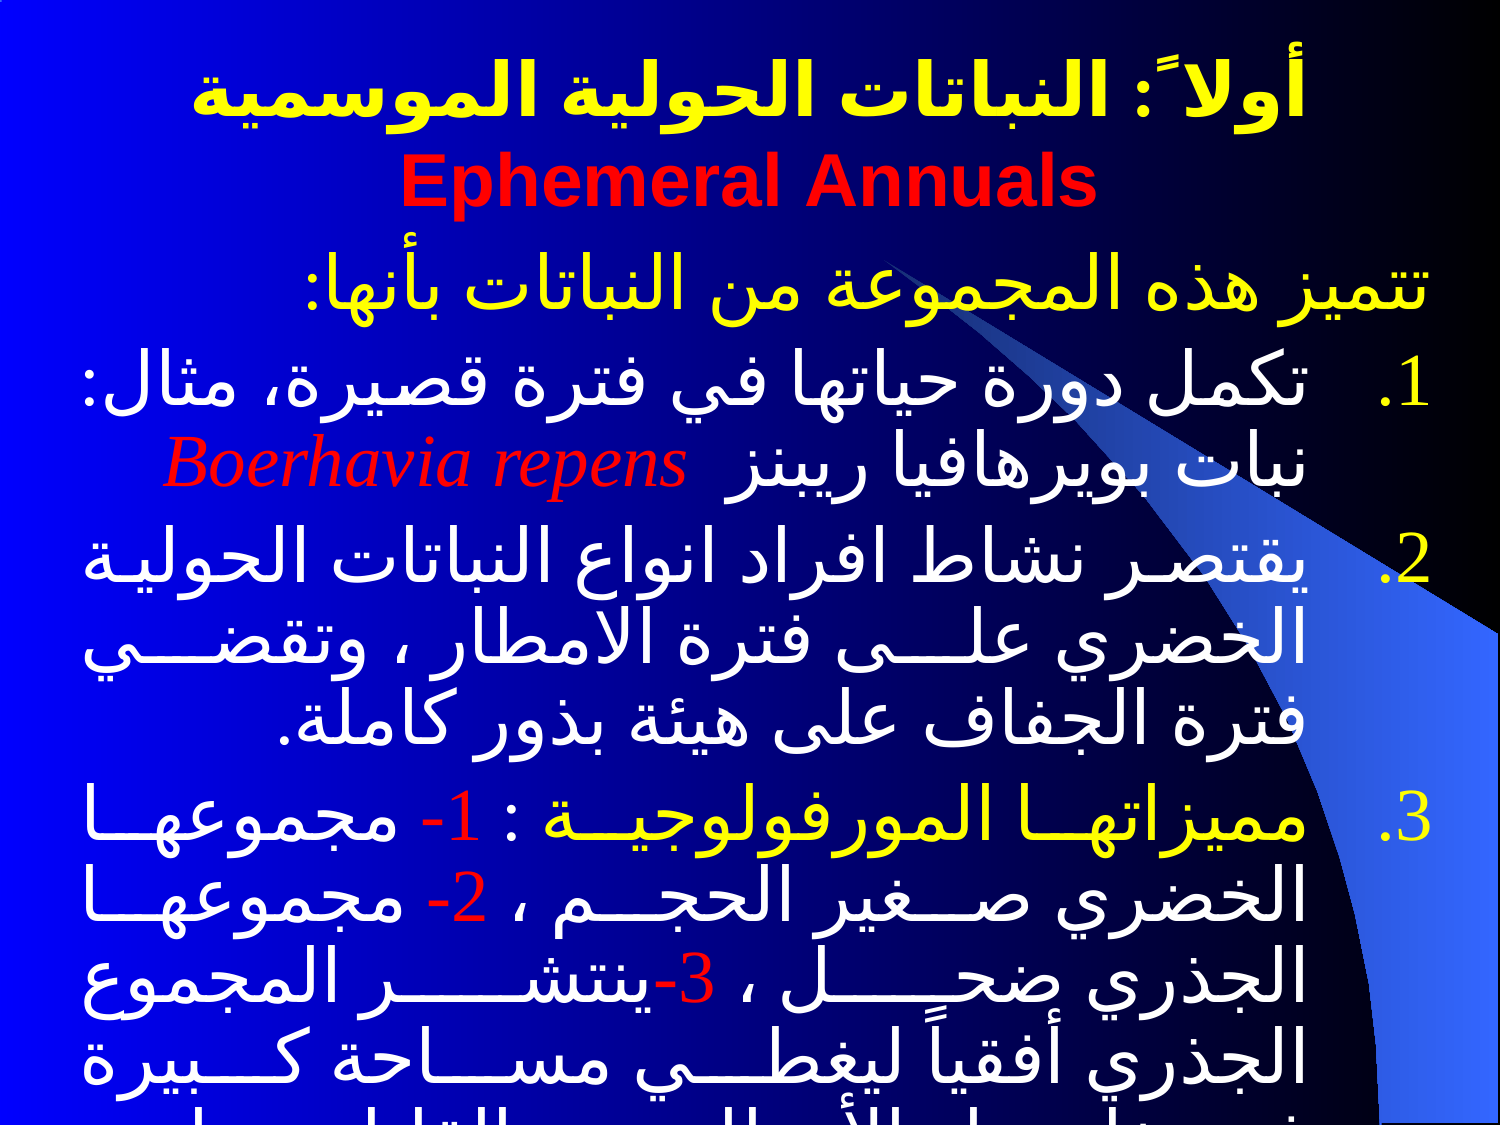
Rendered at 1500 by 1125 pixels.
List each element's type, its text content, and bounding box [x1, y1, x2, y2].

title أولا ً: النباتات الحولية الموسمية Ephemeral Annuals [62, 37, 1438, 226]
list تتميز هذه المجموعة من النباتات بأنها: تكمل دورة حياتها في فترة قصيرة، مثال: نبات بويرهافيا ريبنز Boerhavia repens يقتصر نشاط افراد انواع النباتات الحولية الخضري على فترة الامطار ، وتقضي فترة الجفاف على هيئة بذور كاملة. مميزاتها المورفولوجية : 1- مجموعها الخضري صغير الحجم ، 2- مجموعها الجذري ضحل ، 3-ينتشر المجموع الجذري أفقياً ليغطي مساحة كبيرة فيستغل مياه الأمطار حتى القليل منها. [49, 237, 1463, 1088]
